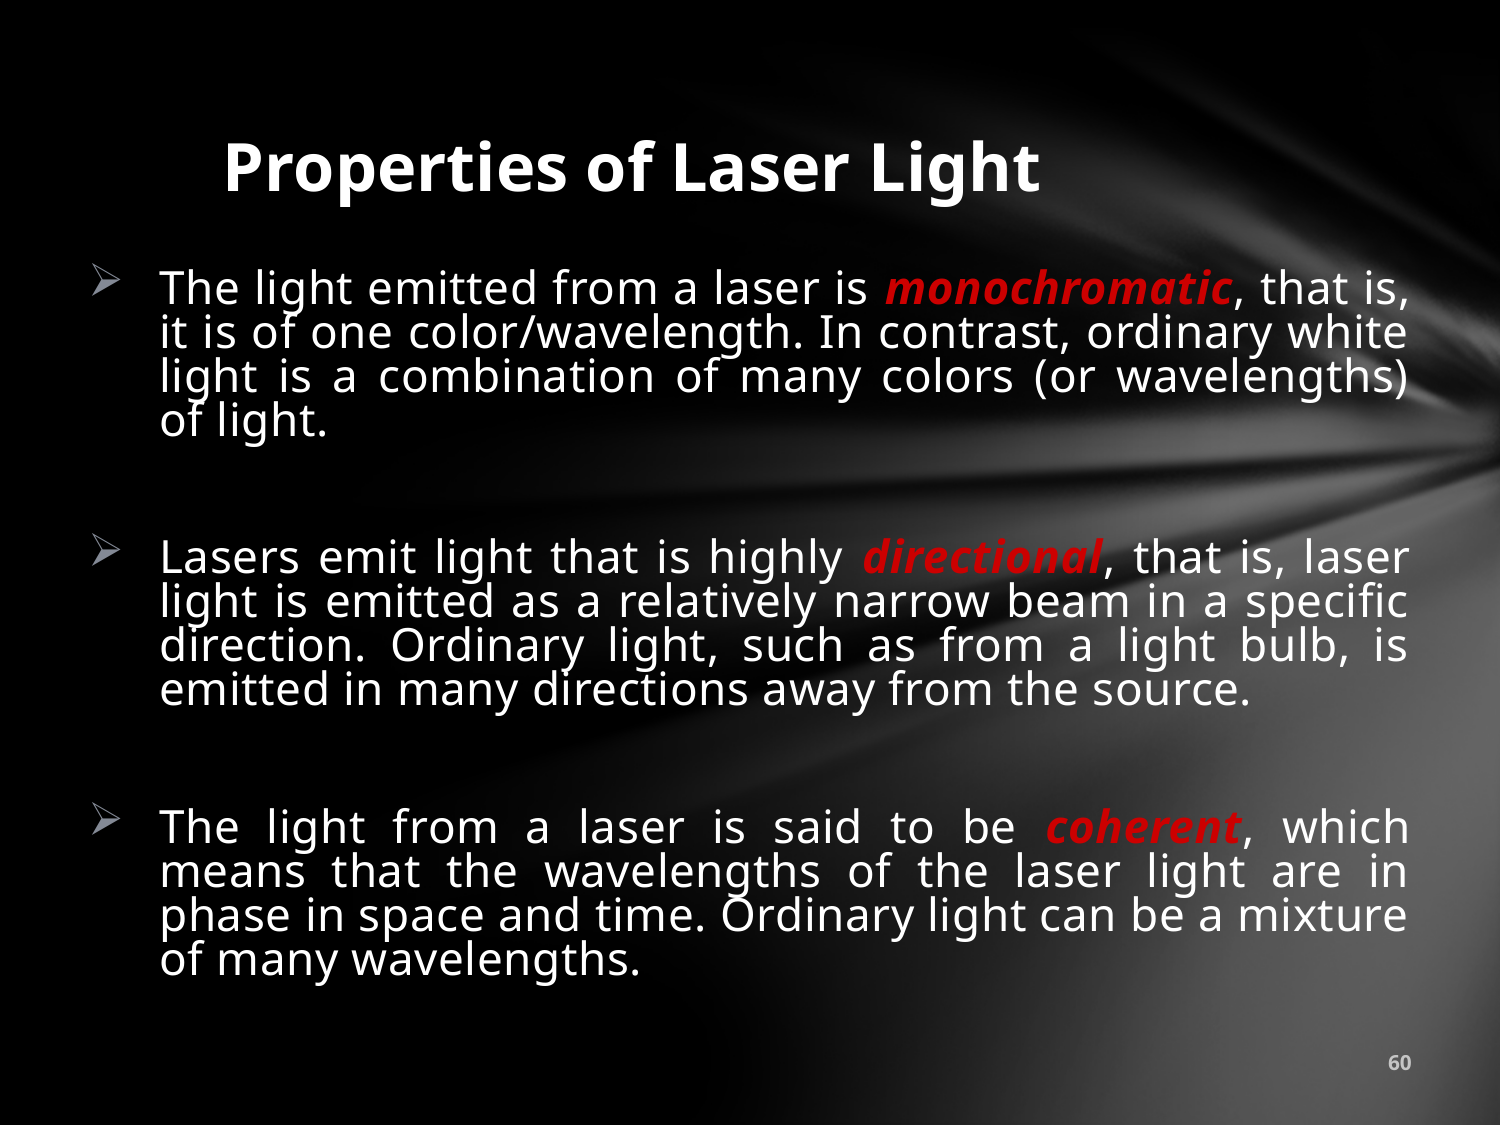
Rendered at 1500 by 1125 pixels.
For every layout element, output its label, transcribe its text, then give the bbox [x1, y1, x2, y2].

title Properties of Laser Light [57, 37, 1318, 213]
list The light emitted from a laser is monochromatic, that is, it is of one color/wavelength. In contrast, ordinary white light is a combination of many colors (or wavelengths) of light. Lasers emit light that is highly directional, that is, laser light is emitted as a relatively narrow beam in a specific direction. Ordinary light, such as from a light bulb, is emitted in many directions away from the source. The light from a laser is said to be coherent, which means that the wavelengths of the laser light are in phase in space and time. Ordinary light can be a mixture of many wavelengths. [74, 262, 1426, 1005]
slide_number 60 [1074, 1024, 1426, 1103]
